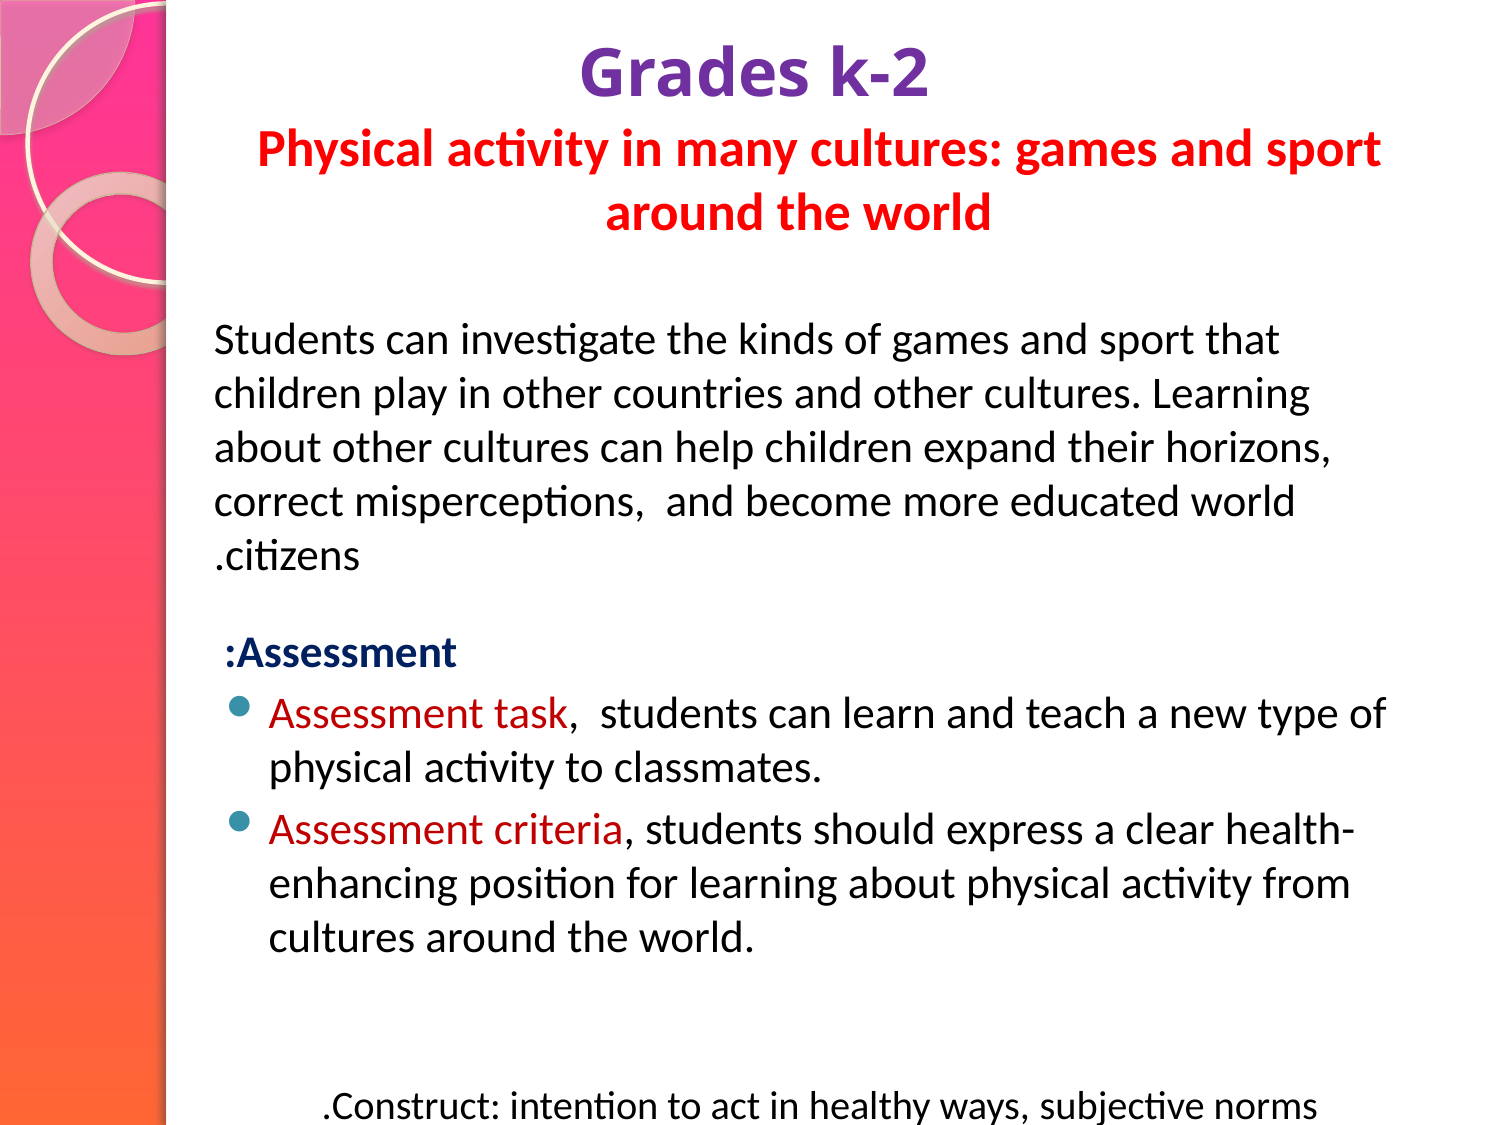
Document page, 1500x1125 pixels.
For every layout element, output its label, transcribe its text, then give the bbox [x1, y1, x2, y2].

title Grades k-2 [70, 0, 1421, 164]
list Physical activity in many cultures: games and sport around the world Students can investigate the kinds of games and sport that children play in other countries and other cultures. Learning about other cultures can help children expand their horizons, correct misperceptions, and become more educated world citizens. Assessment: Assessment task, students can learn and teach a new type of physical activity to classmates. Assessment criteria, students should express a clear health-enhancing position for learning about physical activity from cultures around the world. Construct: intention to act in healthy ways, subjective norms. [199, 105, 1454, 1125]
